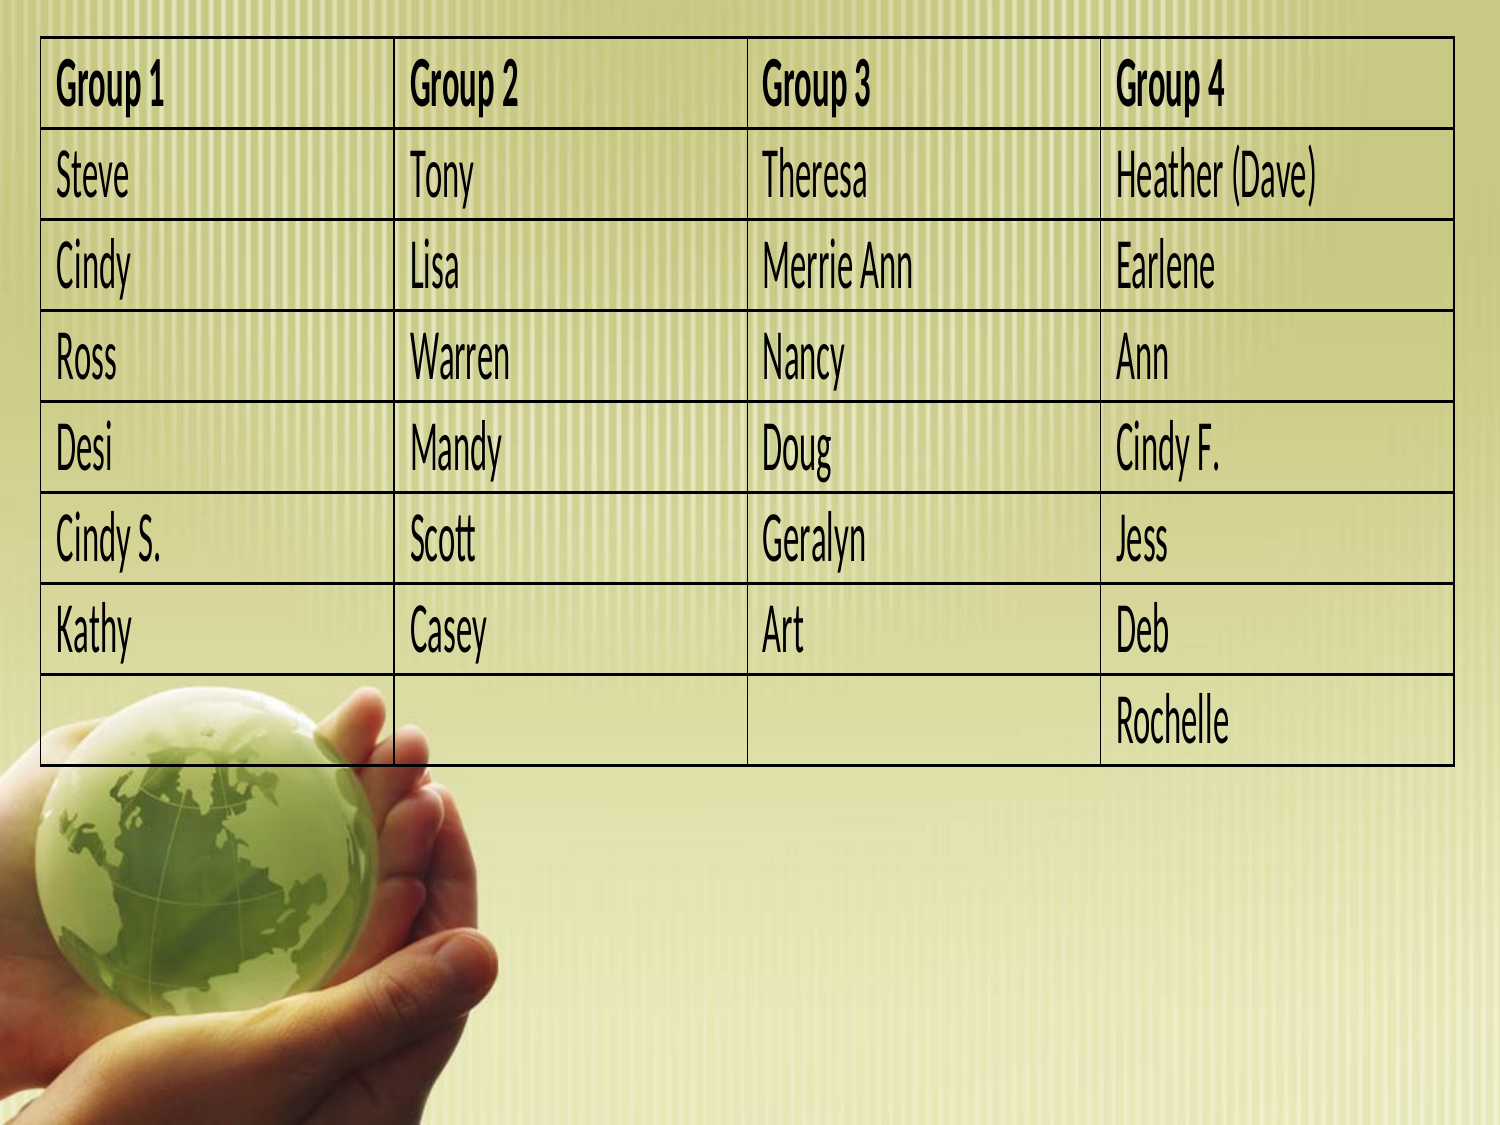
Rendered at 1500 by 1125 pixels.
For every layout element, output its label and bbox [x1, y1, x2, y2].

list [39, 35, 1457, 933]
picture [0, 0, 1500, 1125]
